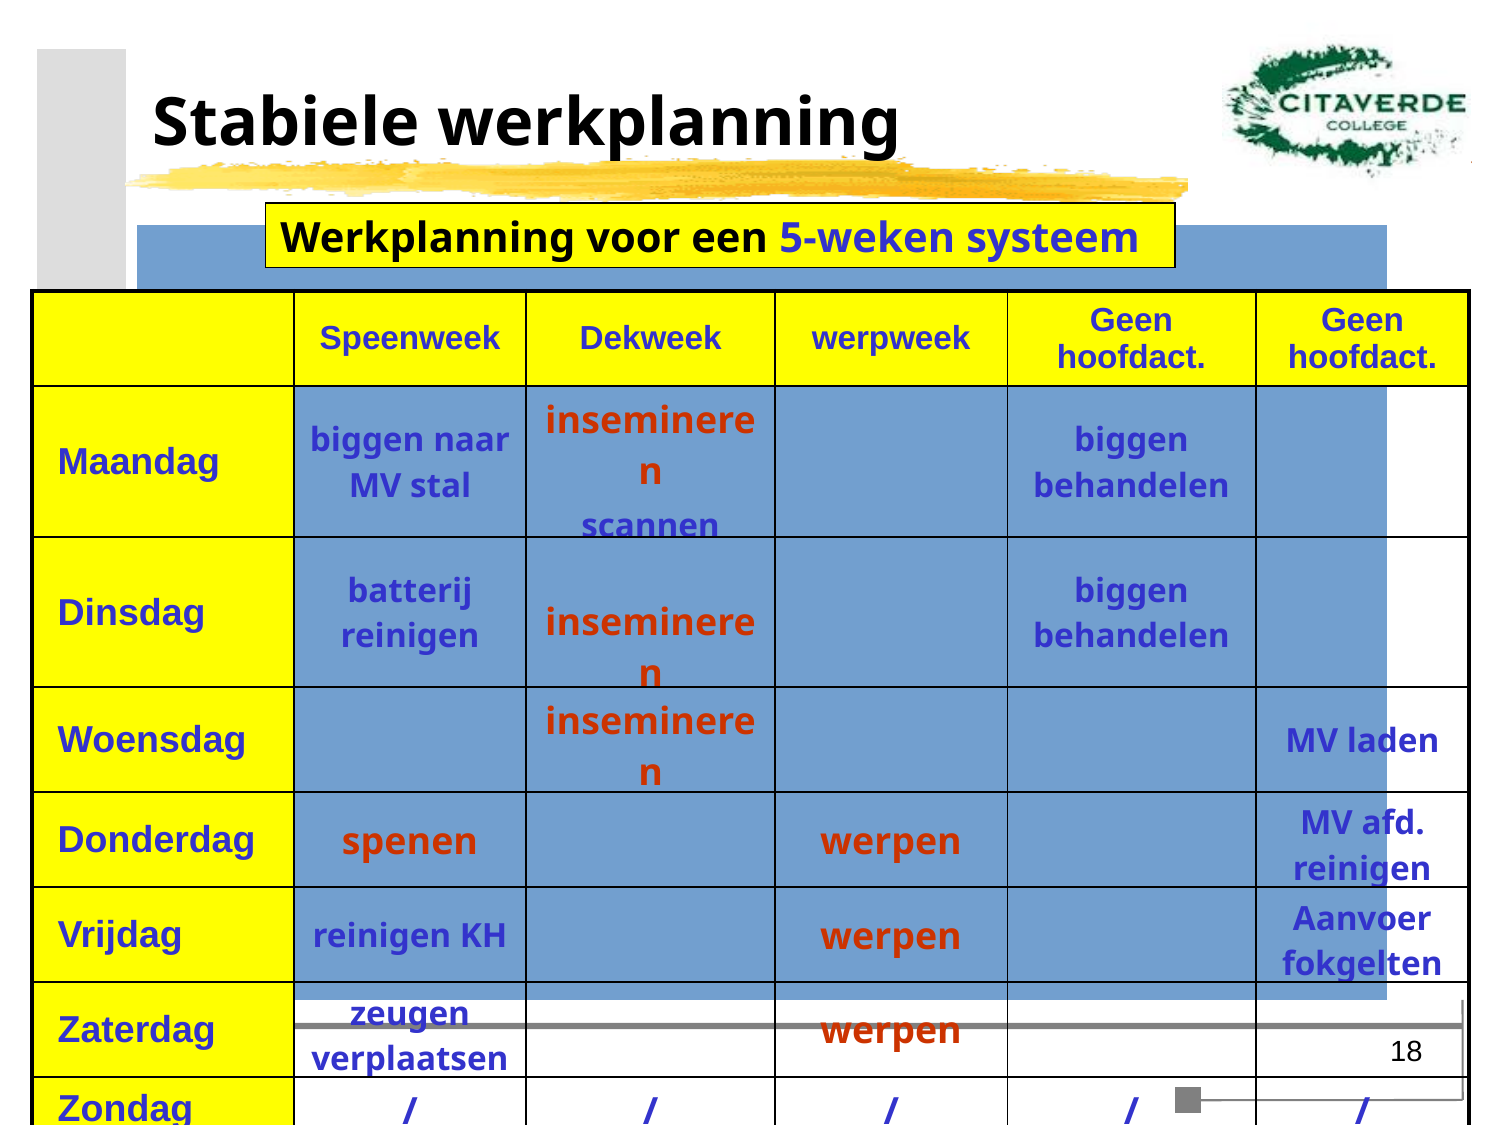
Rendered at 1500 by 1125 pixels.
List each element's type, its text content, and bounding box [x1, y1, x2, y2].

table_cell [527, 983, 774, 1076]
table_cell [1257, 387, 1467, 536]
table_cell biggen naar MV stal [295, 387, 525, 536]
table_cell [1008, 888, 1255, 981]
table_cell / [1008, 1078, 1255, 1125]
table_cell / [776, 1078, 1007, 1125]
table_cell / [527, 1078, 774, 1125]
table_cell [295, 688, 525, 791]
table_cell batterij reinigen [295, 538, 525, 686]
table_cell [1257, 983, 1467, 1076]
table_cell reinigen KH [295, 888, 525, 981]
table_cell Zaterdag [34, 983, 293, 1076]
table_cell [527, 888, 774, 981]
table_header Dekweek [527, 293, 774, 385]
table_cell spenen [295, 793, 525, 886]
title Stabiele werkplanning [137, 37, 1188, 200]
table_cell [527, 793, 774, 886]
table_cell zeugen verplaatsen [295, 983, 525, 1076]
table_cell werpen [776, 793, 1007, 886]
text_box Werkplanning voor een 5-weken systeem [265, 202, 1176, 268]
table_header werpweek [776, 293, 1007, 385]
table_cell Dinsdag [34, 538, 293, 686]
table_cell [776, 538, 1007, 686]
table_cell Woensdag [34, 688, 293, 791]
table_cell insemineren scannen [527, 387, 774, 536]
table_cell [1008, 688, 1255, 791]
table_cell werpen [776, 888, 1007, 981]
table_cell MV laden [1257, 688, 1467, 791]
table_cell [776, 387, 1007, 536]
table_cell insemineren [527, 688, 774, 791]
table_cell [1008, 983, 1255, 1076]
table_cell / [295, 1078, 525, 1125]
table_header Geen hoofdact. [1257, 293, 1467, 385]
table_cell werpen [776, 983, 1007, 1076]
table_cell biggen behandelen [1008, 538, 1255, 686]
table_header Speenweek [295, 293, 525, 385]
table_header Geen hoofdact. [1008, 293, 1255, 385]
table_cell biggen behandelen [1008, 387, 1255, 536]
table_cell insemineren [527, 538, 774, 686]
table_cell MV afd. reinigen [1257, 793, 1467, 886]
picture [1222, 0, 1472, 209]
table_cell [776, 688, 1007, 791]
table_cell Aanvoer fokgelten [1257, 888, 1467, 981]
table_cell [1257, 538, 1467, 686]
table_cell Maandag [34, 387, 293, 536]
table_cell Zondag [34, 1078, 293, 1125]
table_header [34, 293, 293, 385]
table_cell / [1257, 1078, 1467, 1125]
picture [125, 149, 1188, 213]
table_cell Donderdag [34, 793, 293, 886]
table_cell Vrijdag [34, 888, 293, 981]
text_box [1401, 211, 1477, 935]
table_cell [1008, 793, 1255, 886]
